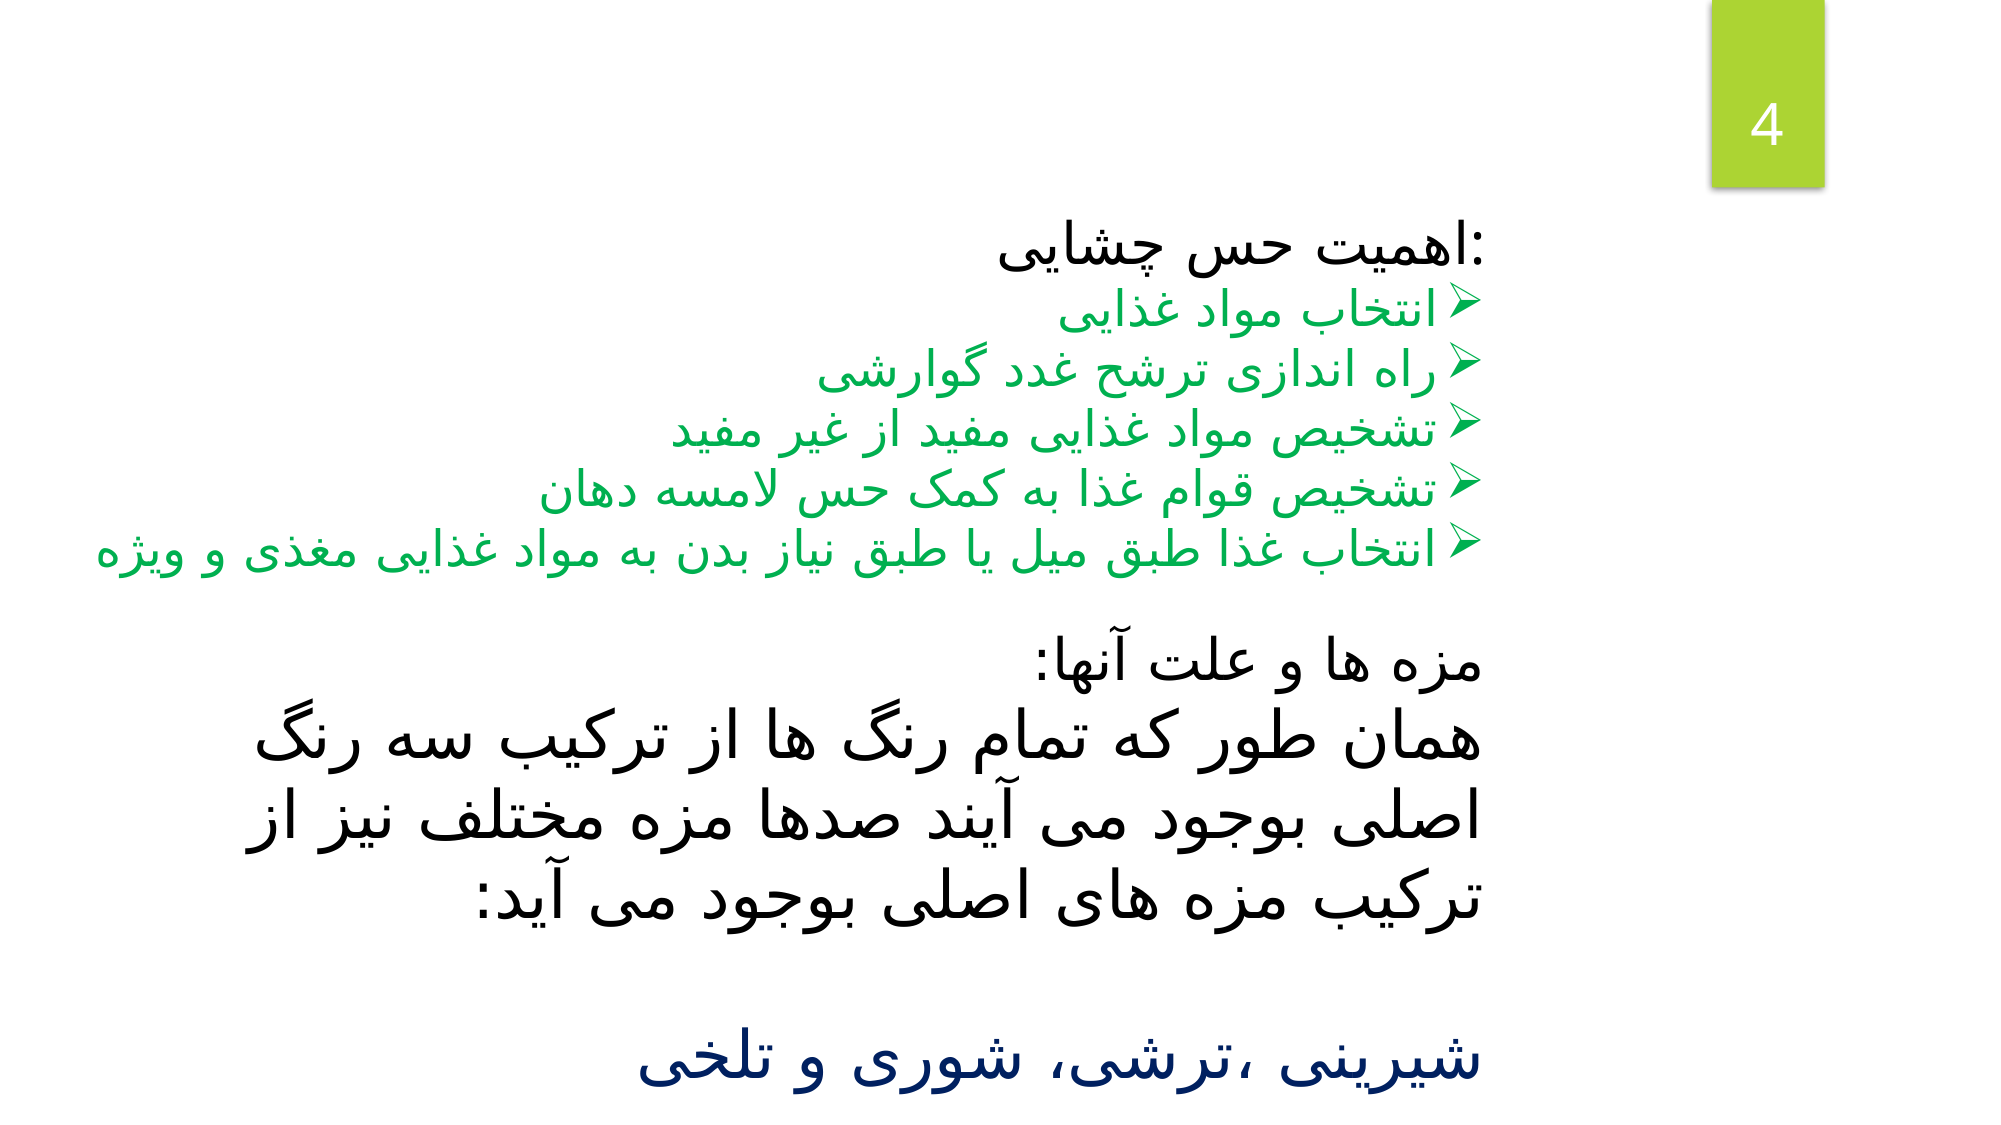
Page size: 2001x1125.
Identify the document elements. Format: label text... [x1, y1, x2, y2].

slide_number 4 [1698, 48, 1836, 175]
text_box اهمیت حس چشایی: انتخاب مواد غذایی راه اندازی ترشح غدد گوارشی تشخیص مواد غذایی مفید از غیر مفید تشخیص قوام غذا به کمک حس لامسه دهان انتخاب غذا طبق میل یا طبق نیاز بدن به مواد غذایی مغذی و ویژه مزه ها و علت آنها: همان طور که تمام رنگ ها از ترکیب سه رنگ اصلی بوجود می آیند صدها مزه مختلف نیز از ترکیب مزه های اصلی بوجود می آید: شیرینی ،ترشی، شوری و تلخی [75, 199, 1500, 1125]
